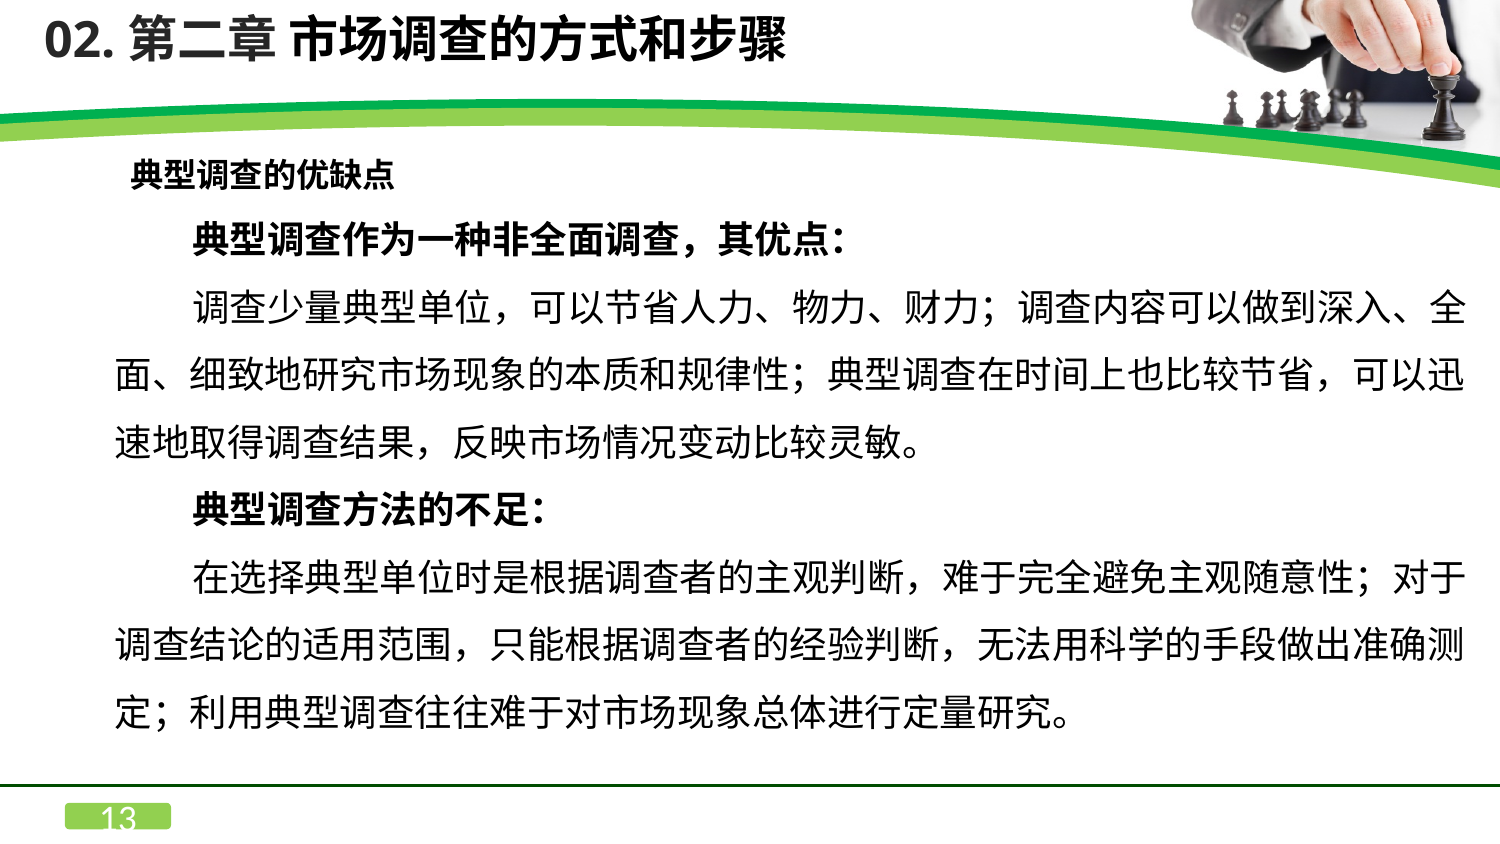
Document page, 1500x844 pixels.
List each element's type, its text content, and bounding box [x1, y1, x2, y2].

text_box 典型调查的优缺点 典型调查作为一种非全面调查，其优点： 调查少量典型单位，可以节省人力、物力、财力；调查内容可以做到深入、全面、细致地研究市场现象的本质和规律性；典型调查在时间上也比较节省，可以迅速地取得调查结果，反映市场情况变动比较灵敏。 典型调查方法的不足： 在选择典型单位时是根据调查者的主观判断，难于完全避免主观随意性；对于调查结论的适用范围，只能根据调查者的经验判断，无法用科学的手段做出准确测定；利用典型调查往往难于对市场现象总体进行定量研究。 [100, 126, 1483, 742]
picture [1187, 0, 1500, 156]
text_box 02.第二章 市场调查的方式和步骤 [29, 0, 852, 75]
